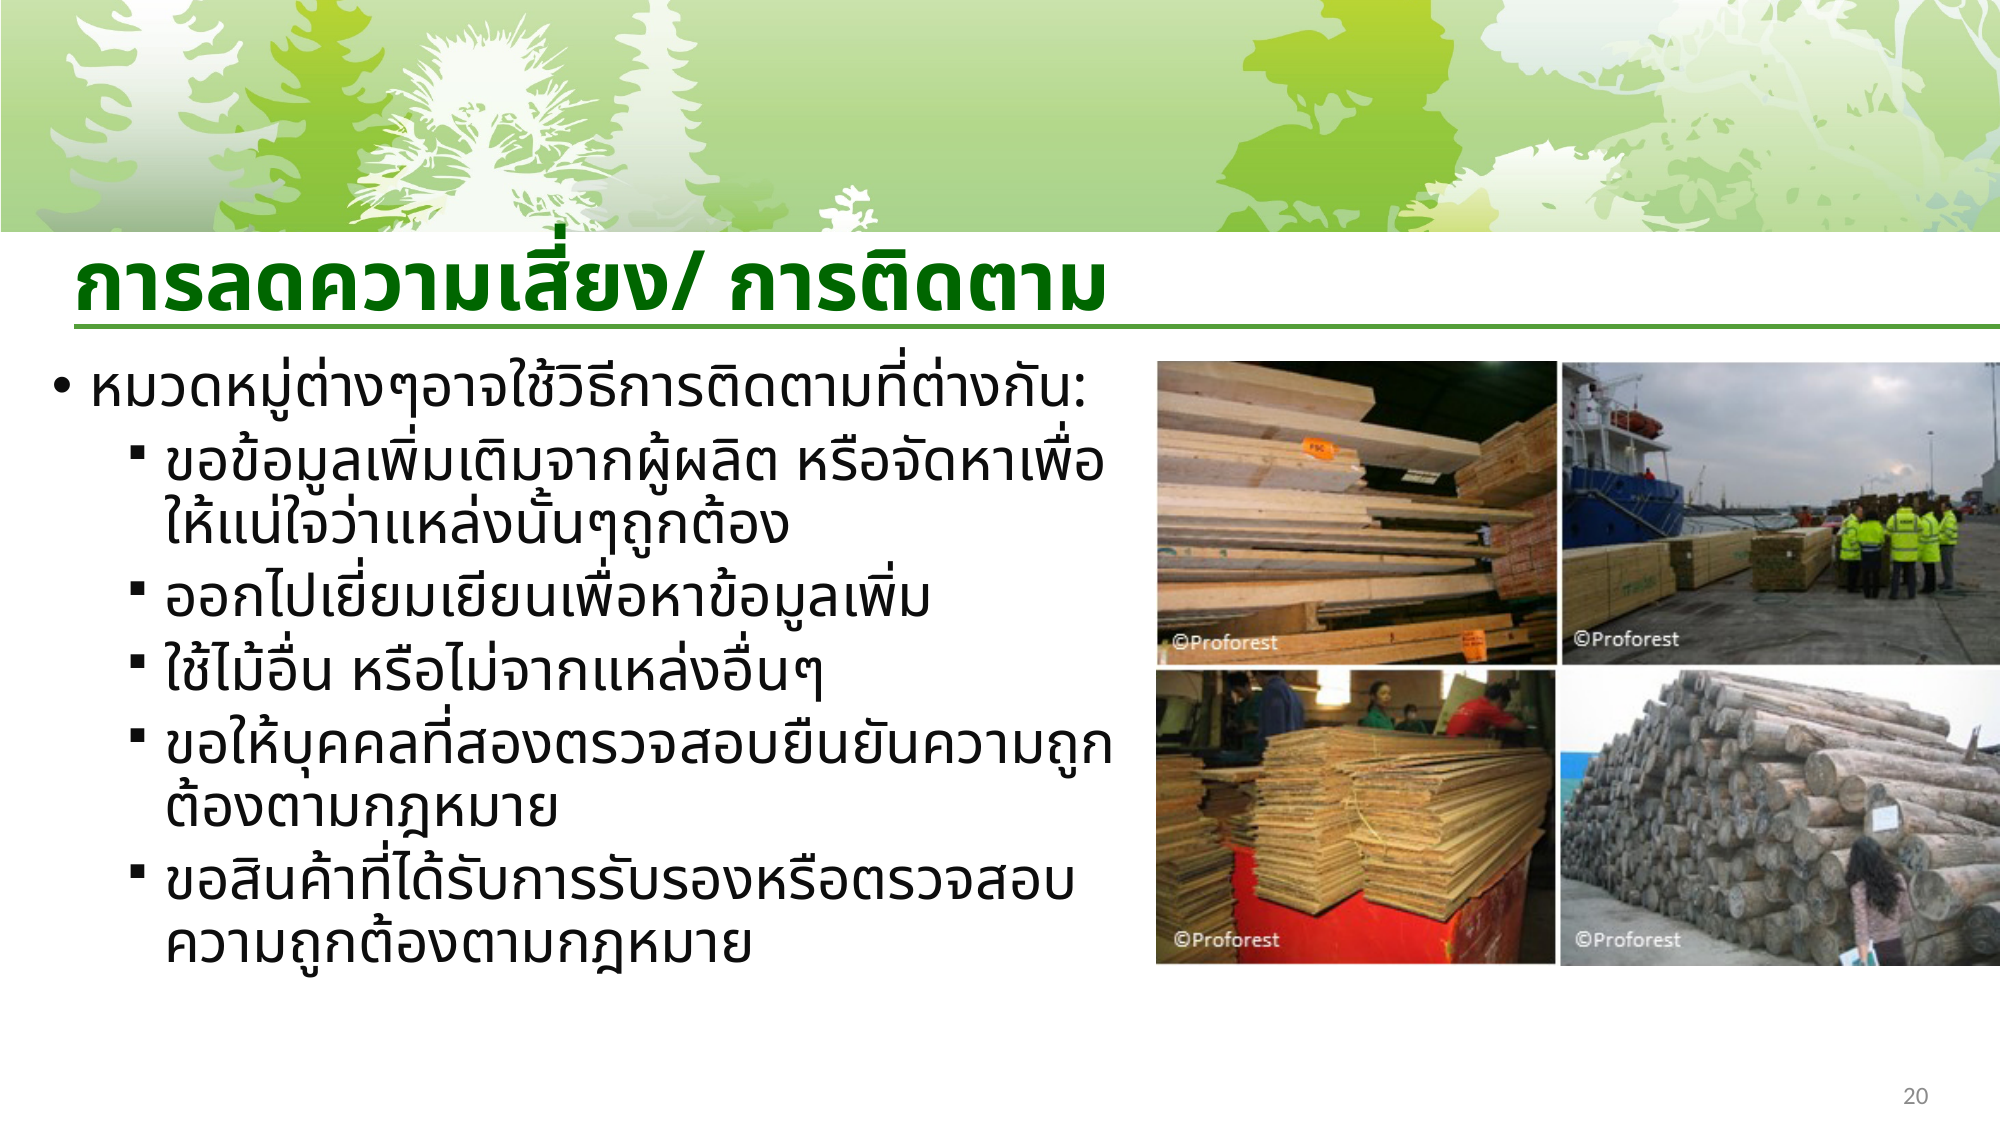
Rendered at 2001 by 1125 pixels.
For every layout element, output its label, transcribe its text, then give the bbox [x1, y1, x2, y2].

picture [1156, 361, 2000, 966]
slide_number 20 [1493, 1065, 1944, 1125]
title การลดความเสี่ยง/ การติดตาม [58, 223, 1784, 344]
picture [0, 0, 2000, 232]
list หมวดหมู่ต่างๆอาจใช้วิธีการติดตามที่ต่างกัน: ขอข้อมูลเพิ่มเติมจากผู้ผลิต หรือจัดหาเพื่อให้แน่ใจว่าแหล่งนั้นๆถูกต้อง ออกไปเยี่ยมเยียนเพื่อหาข้อมูลเพิ่ม ใช้ไม้อื่น หรือไม่จากแหล่งอื่นๆ ขอให้บุคคลที่สองตรวจสอบยืนยันความถูกต้องตามกฎหมาย ขอสินค้าที่ได้รับการรับรองหรือตรวจสอบความถูกต้องตามกฎหมาย [36, 349, 1155, 1092]
